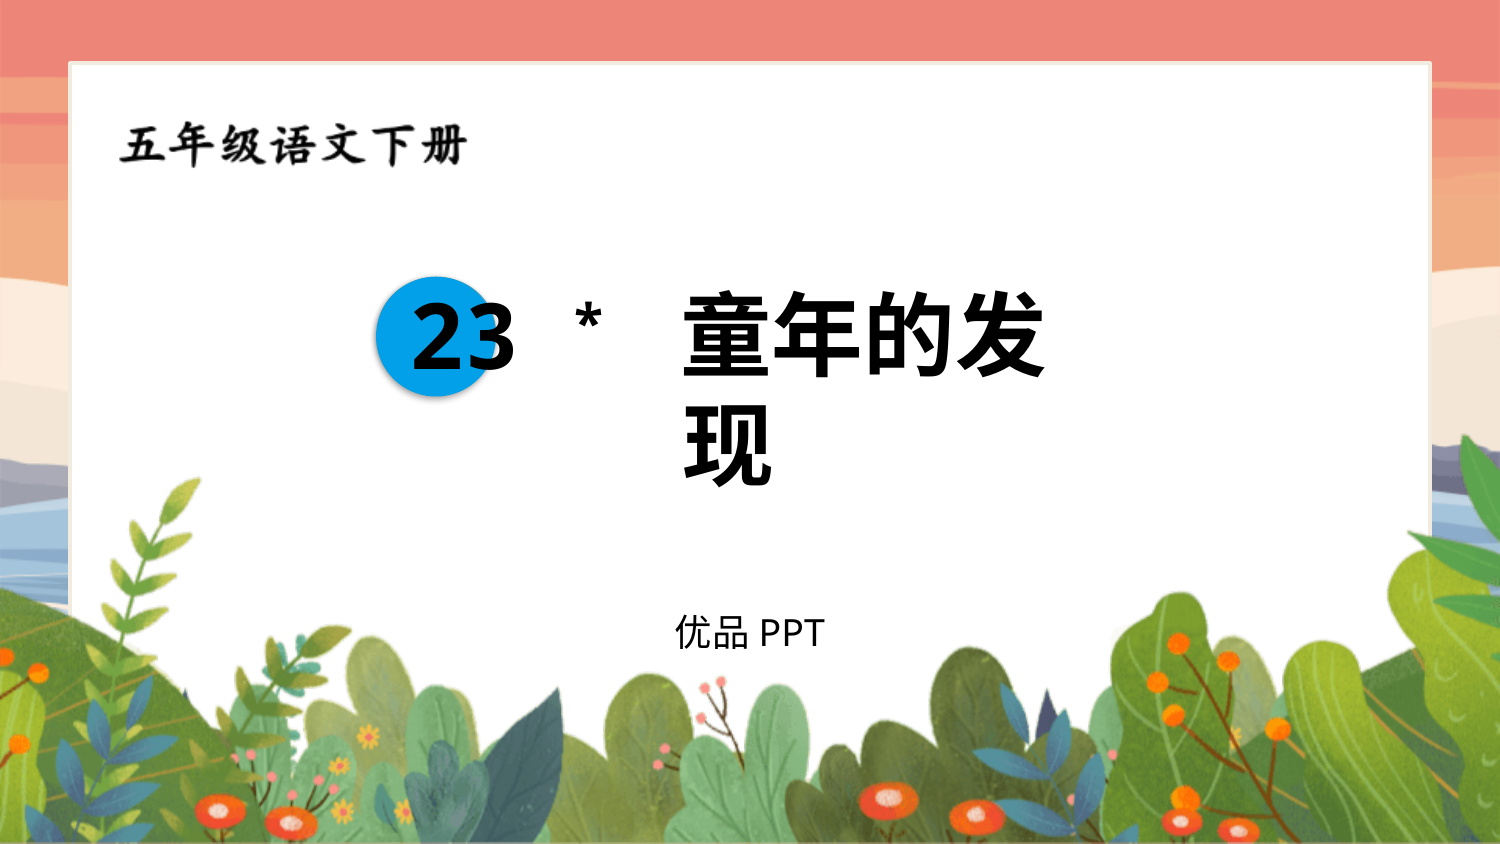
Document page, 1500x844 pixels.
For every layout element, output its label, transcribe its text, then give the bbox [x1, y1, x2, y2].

text_box 23 * 童年的发现 [359, 270, 1097, 506]
picture [0, 0, 1500, 596]
text_box 优品PPT [0, 596, 1500, 662]
picture [0, 662, 1500, 844]
